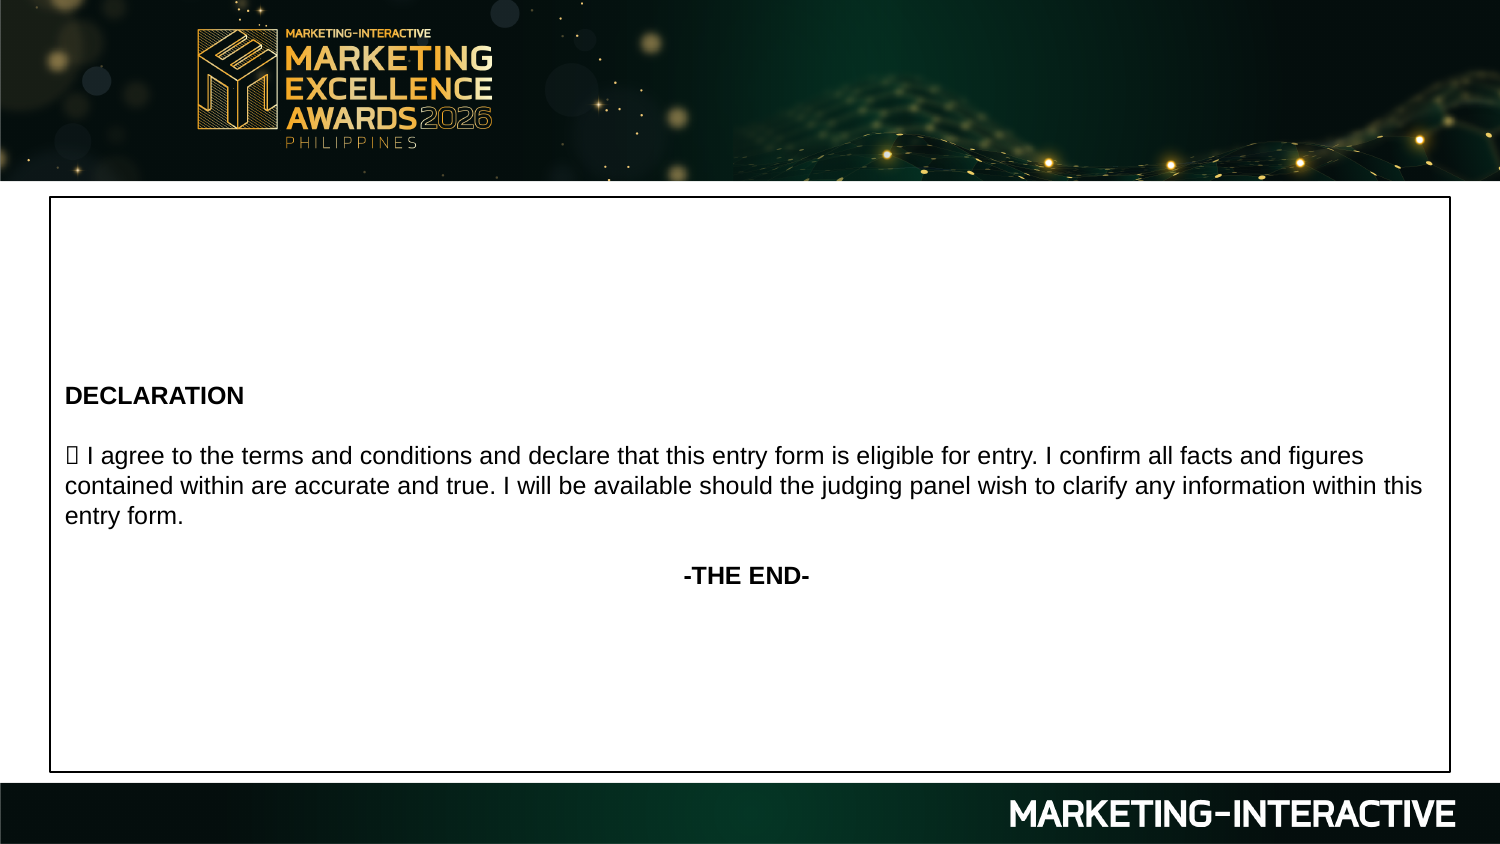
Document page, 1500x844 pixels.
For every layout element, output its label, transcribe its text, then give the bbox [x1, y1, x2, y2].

picture [0, 0, 1500, 844]
text_box DECLARATION  I agree to the terms and conditions and declare that this entry form is eligible for entry. I confirm all facts and figures contained within are accurate and true. I will be available should the judging panel wish to clarify any information within this entry form. -THE END- [48, 195, 1452, 774]
